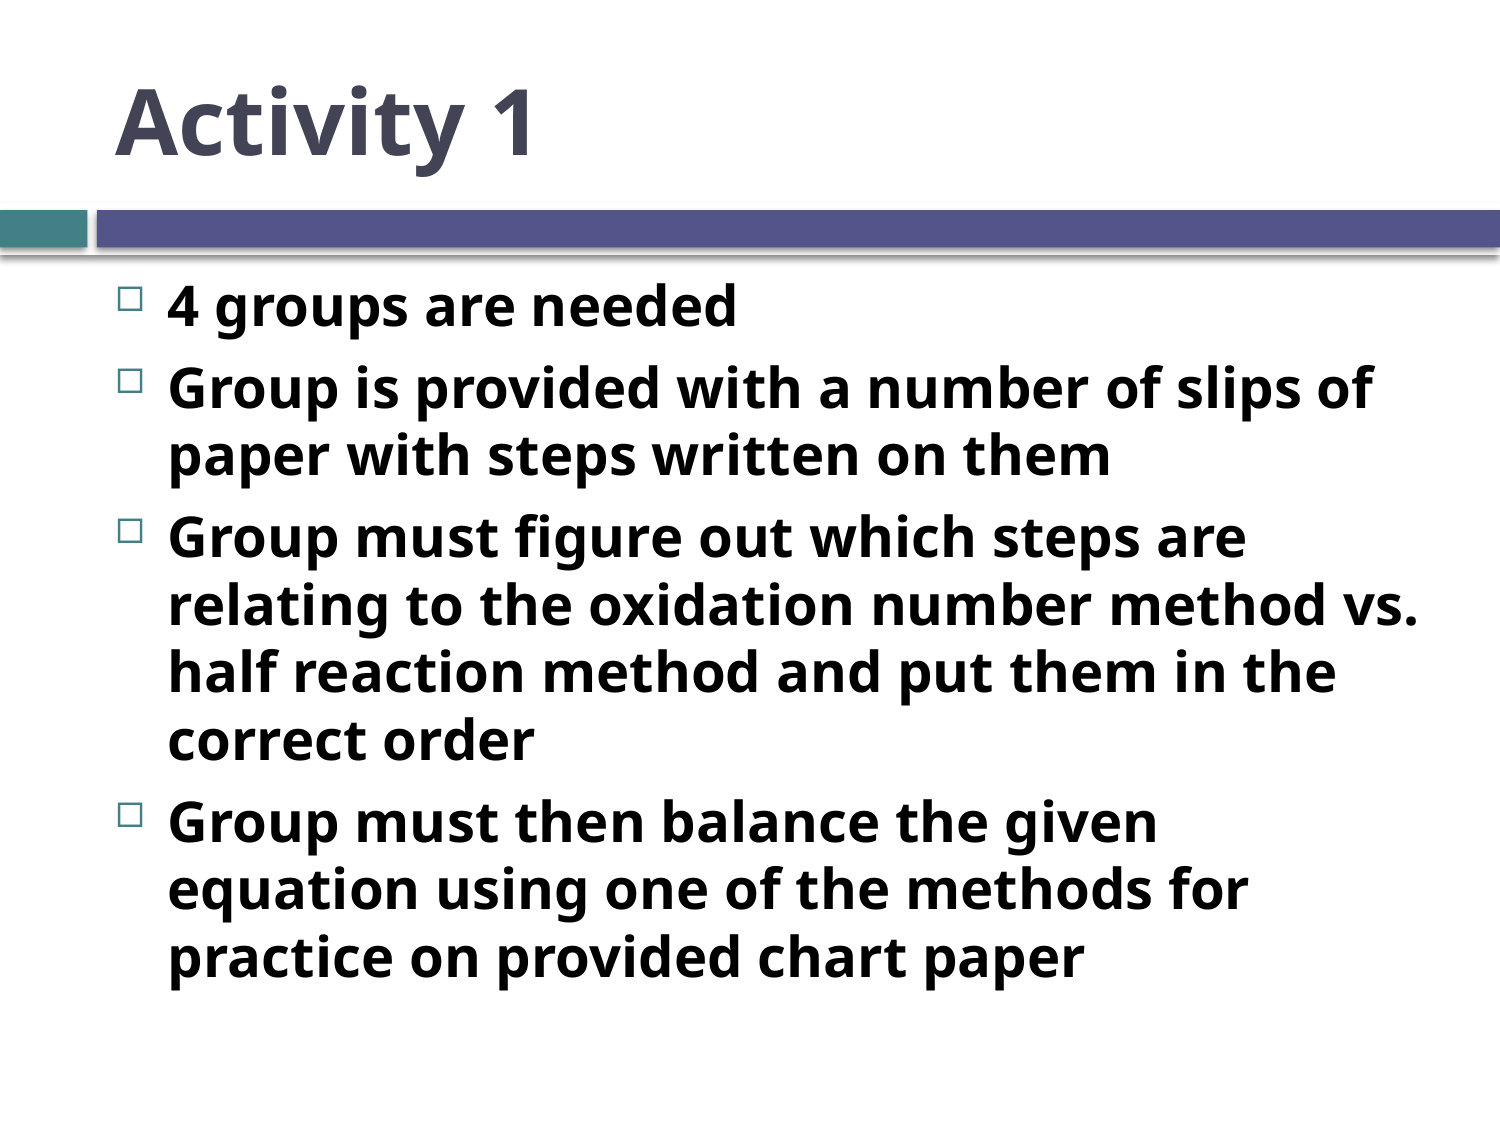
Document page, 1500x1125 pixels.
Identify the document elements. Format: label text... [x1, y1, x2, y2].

list 4 groups are needed Group is provided with a number of slips of paper with steps written on them Group must figure out which steps are relating to the oxidation number method vs. half reaction method and put them in the correct order Group must then balance the given equation using one of the methods for practice on provided chart paper [100, 262, 1438, 1000]
title Activity 1 [100, 37, 1438, 200]
